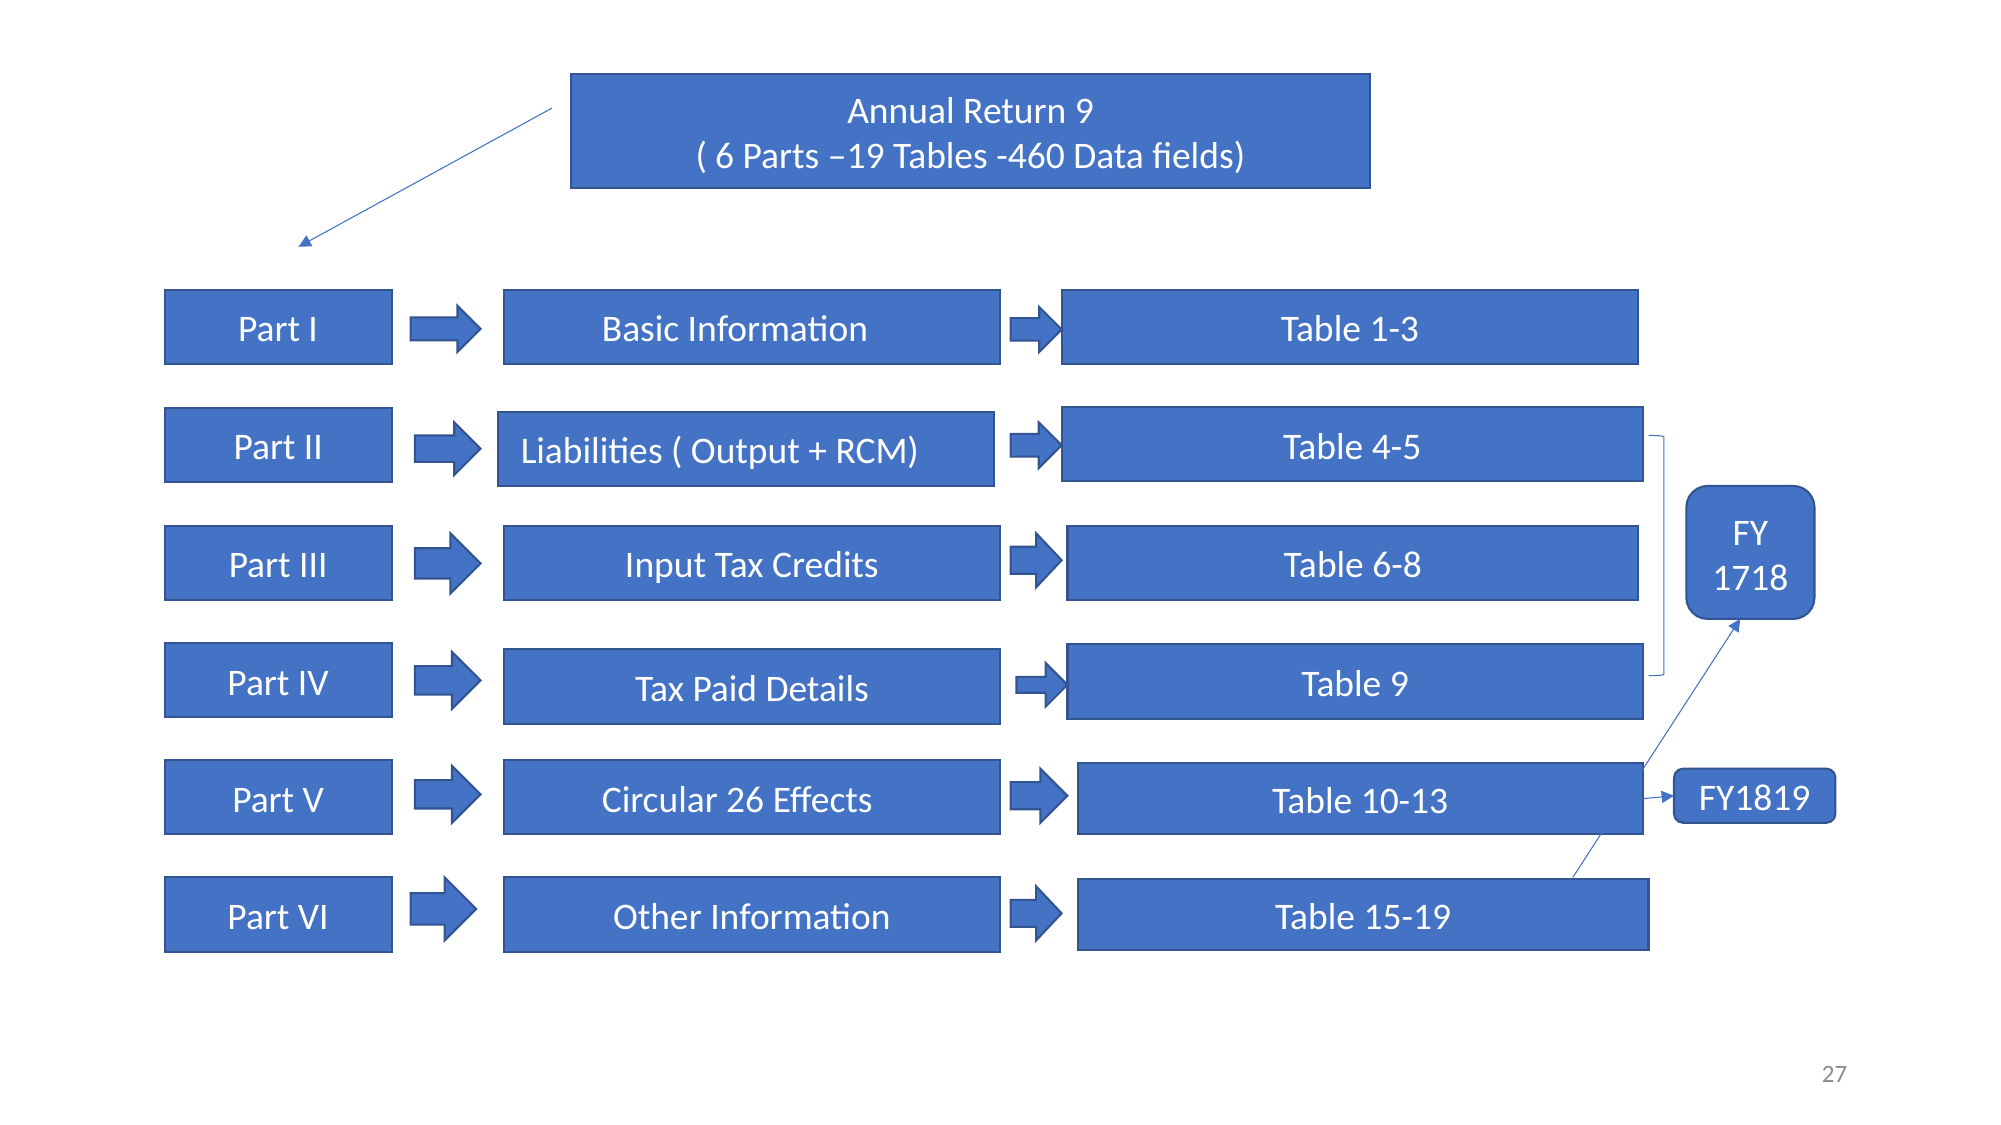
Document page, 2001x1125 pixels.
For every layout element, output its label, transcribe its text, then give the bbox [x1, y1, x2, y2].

text_box Part V [164, 759, 393, 835]
text_box [409, 874, 478, 943]
text_box FY 1718 [1685, 484, 1816, 620]
text_box [413, 763, 482, 826]
text_box Part VI [164, 876, 393, 953]
text_box [1009, 883, 1064, 944]
text_box [1015, 660, 1069, 710]
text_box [1572, 618, 1741, 878]
text_box Tax Paid Details [503, 648, 1001, 725]
text_box Table 4-5 [1061, 406, 1644, 482]
text_box [409, 303, 482, 355]
text_box Other Information [503, 876, 1001, 953]
text_box [1009, 419, 1064, 471]
text_box Table 6-8 [1066, 525, 1639, 601]
text_box Part II [164, 407, 393, 483]
text_box Part III [164, 525, 393, 601]
text_box [413, 649, 482, 712]
text_box Annual Return 9 ( 6 Parts –19 Tables -460 Data fields) [570, 73, 1371, 189]
text_box [1009, 766, 1069, 826]
text_box [1009, 530, 1064, 590]
text_box Part I [164, 289, 393, 365]
text_box [1648, 434, 1665, 618]
text_box Circular 26 Effects [503, 759, 1001, 835]
text_box [1009, 304, 1064, 355]
text_box Input Tax Credits [503, 525, 1001, 601]
text_box Table 10-13 [1077, 762, 1572, 835]
text_box [413, 419, 482, 478]
text_box Basic Information [503, 289, 1001, 365]
text_box [413, 530, 482, 597]
slide_number 27 [1412, 1042, 1863, 1103]
text_box Table 9 [1066, 643, 1572, 720]
text_box FY1819 [1741, 767, 1837, 824]
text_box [298, 108, 552, 247]
text_box Liabilities ( Output + RCM) [497, 411, 995, 487]
text_box Table 15-19 [1077, 878, 1650, 951]
text_box Part IV [164, 642, 393, 718]
text_box Table 1-3 [1061, 289, 1639, 365]
